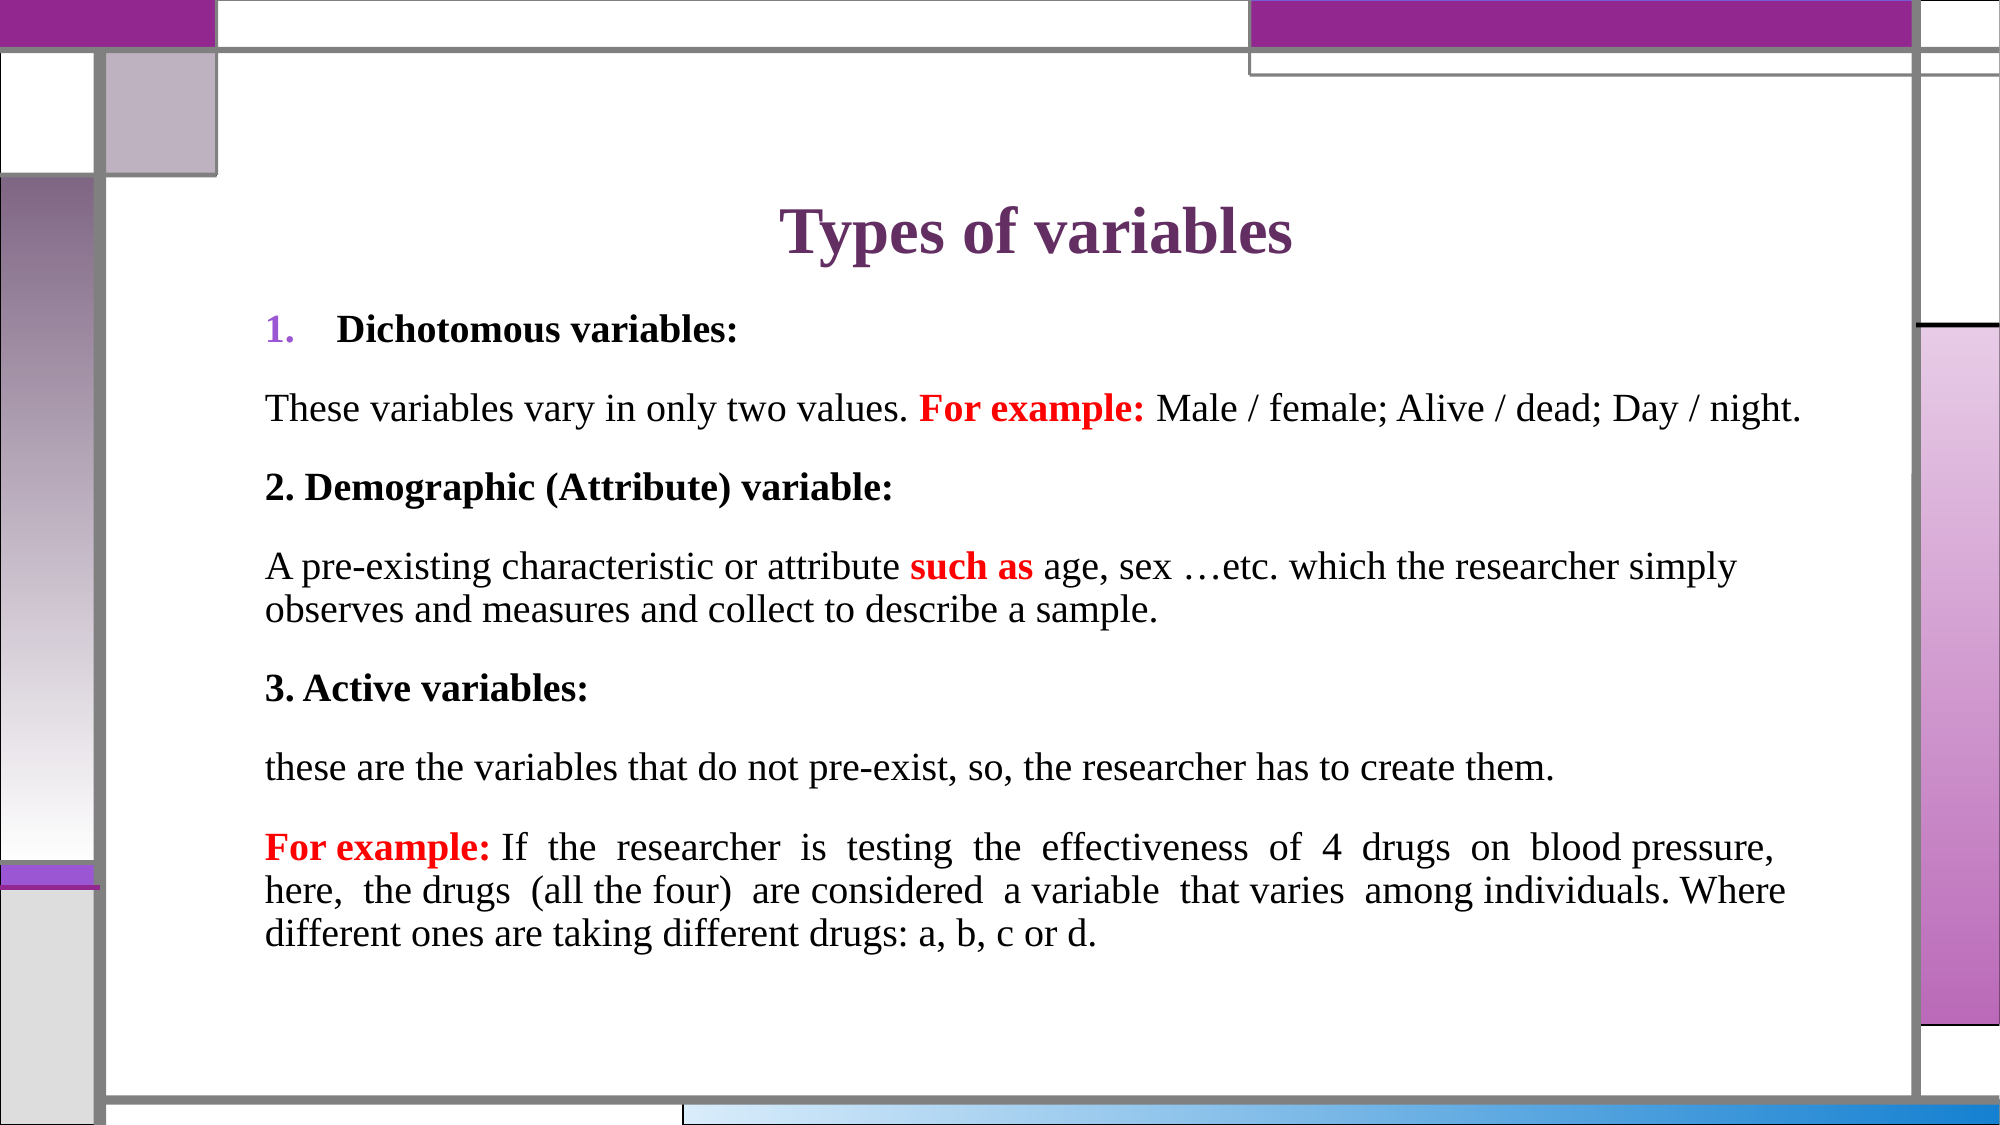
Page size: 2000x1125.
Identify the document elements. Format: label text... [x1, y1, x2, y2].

list Dichotomous variables: These variables vary in only two values. For example: Male / female; Alive / dead; Day / night. 2. Demographic (Attribute) variable: A pre-existing characteristic or attribute such as age, sex …etc. which the researcher simply observes and measures and collect to describe a sample. 3. Active variables: these are the variables that do not pre-exist, so, the researcher has to create them. For example: If the researcher is testing the effectiveness of 4 drugs on blood pressure, here, the drugs (all the four) are considered a variable that varies among individuals. Where different ones are taking different drugs: a, b, c or d. [249, 299, 1825, 988]
title Types of variables [249, 87, 1825, 275]
